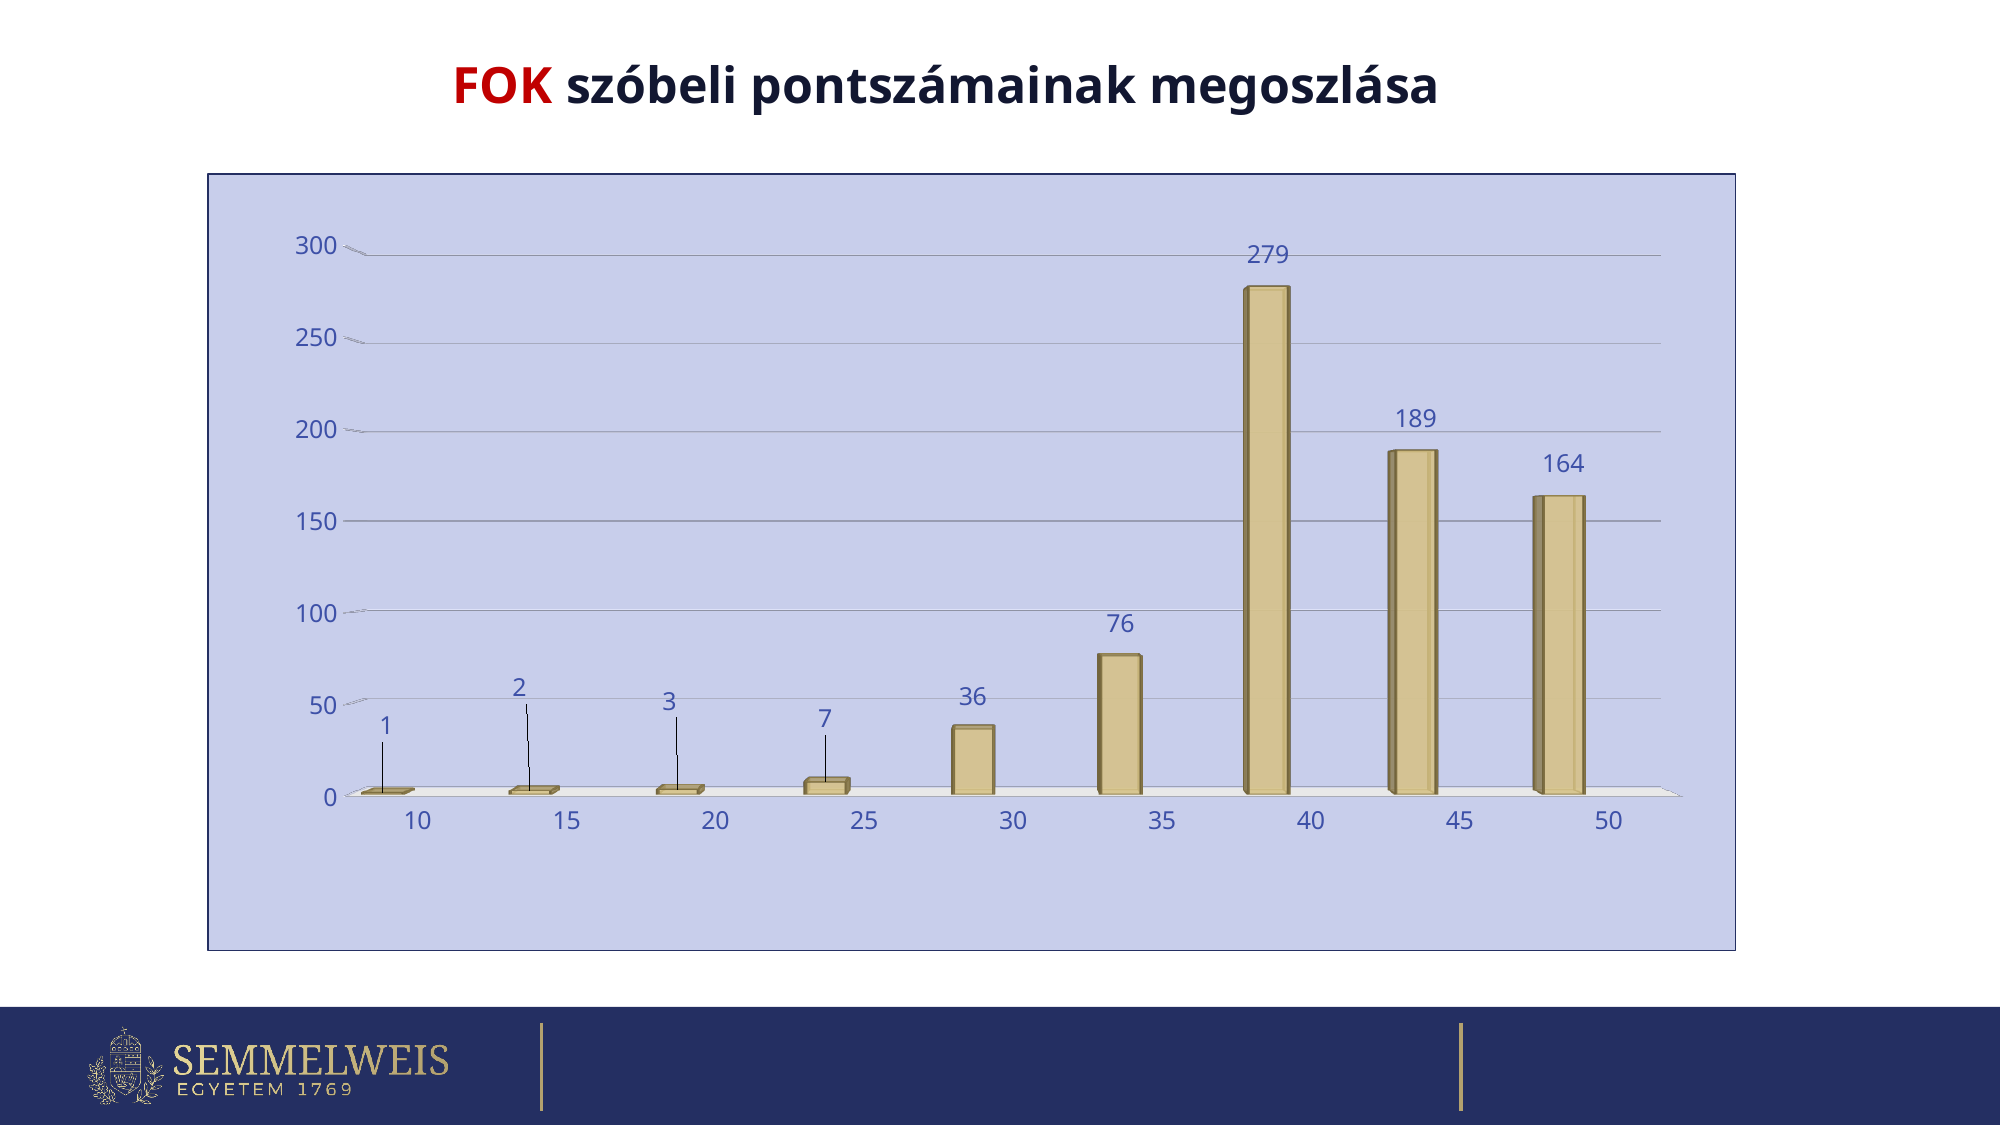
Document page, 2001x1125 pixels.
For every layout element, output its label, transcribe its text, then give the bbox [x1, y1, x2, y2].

picture [59, 996, 476, 1125]
list [65, 106, 1956, 1058]
text_box FOK szóbeli pontszámainak megoszlása [207, 46, 1686, 121]
chart [207, 173, 1737, 952]
